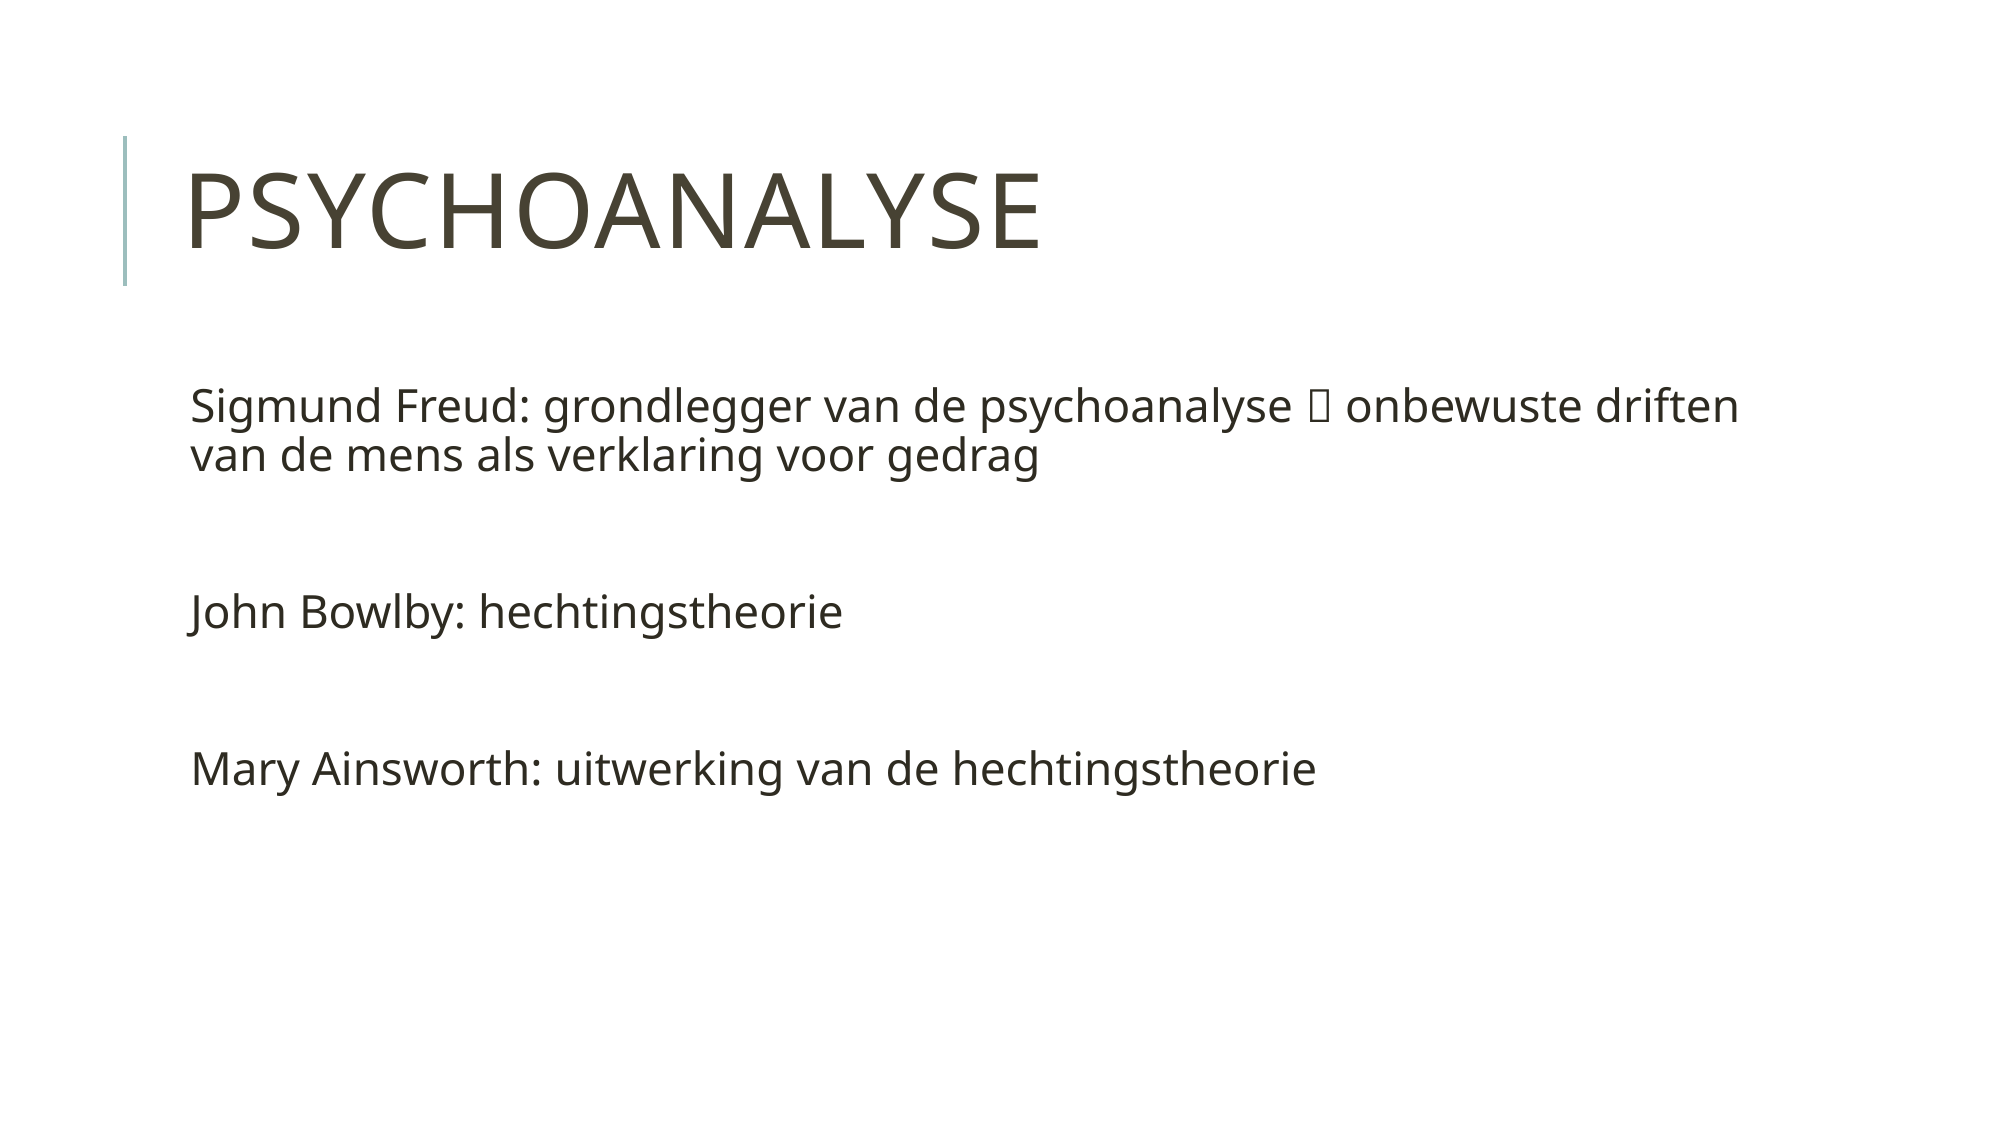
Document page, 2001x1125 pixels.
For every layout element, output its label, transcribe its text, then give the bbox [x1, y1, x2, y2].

list Sigmund Freud: grondlegger van de psychoanalyse  onbewuste driften van de mens als verklaring voor gedrag John Bowlby: hechtingstheorie Mary Ainsworth: uitwerking van de hechtingstheorie [168, 375, 1763, 1035]
title Psychoanalyse [168, 96, 1763, 342]
